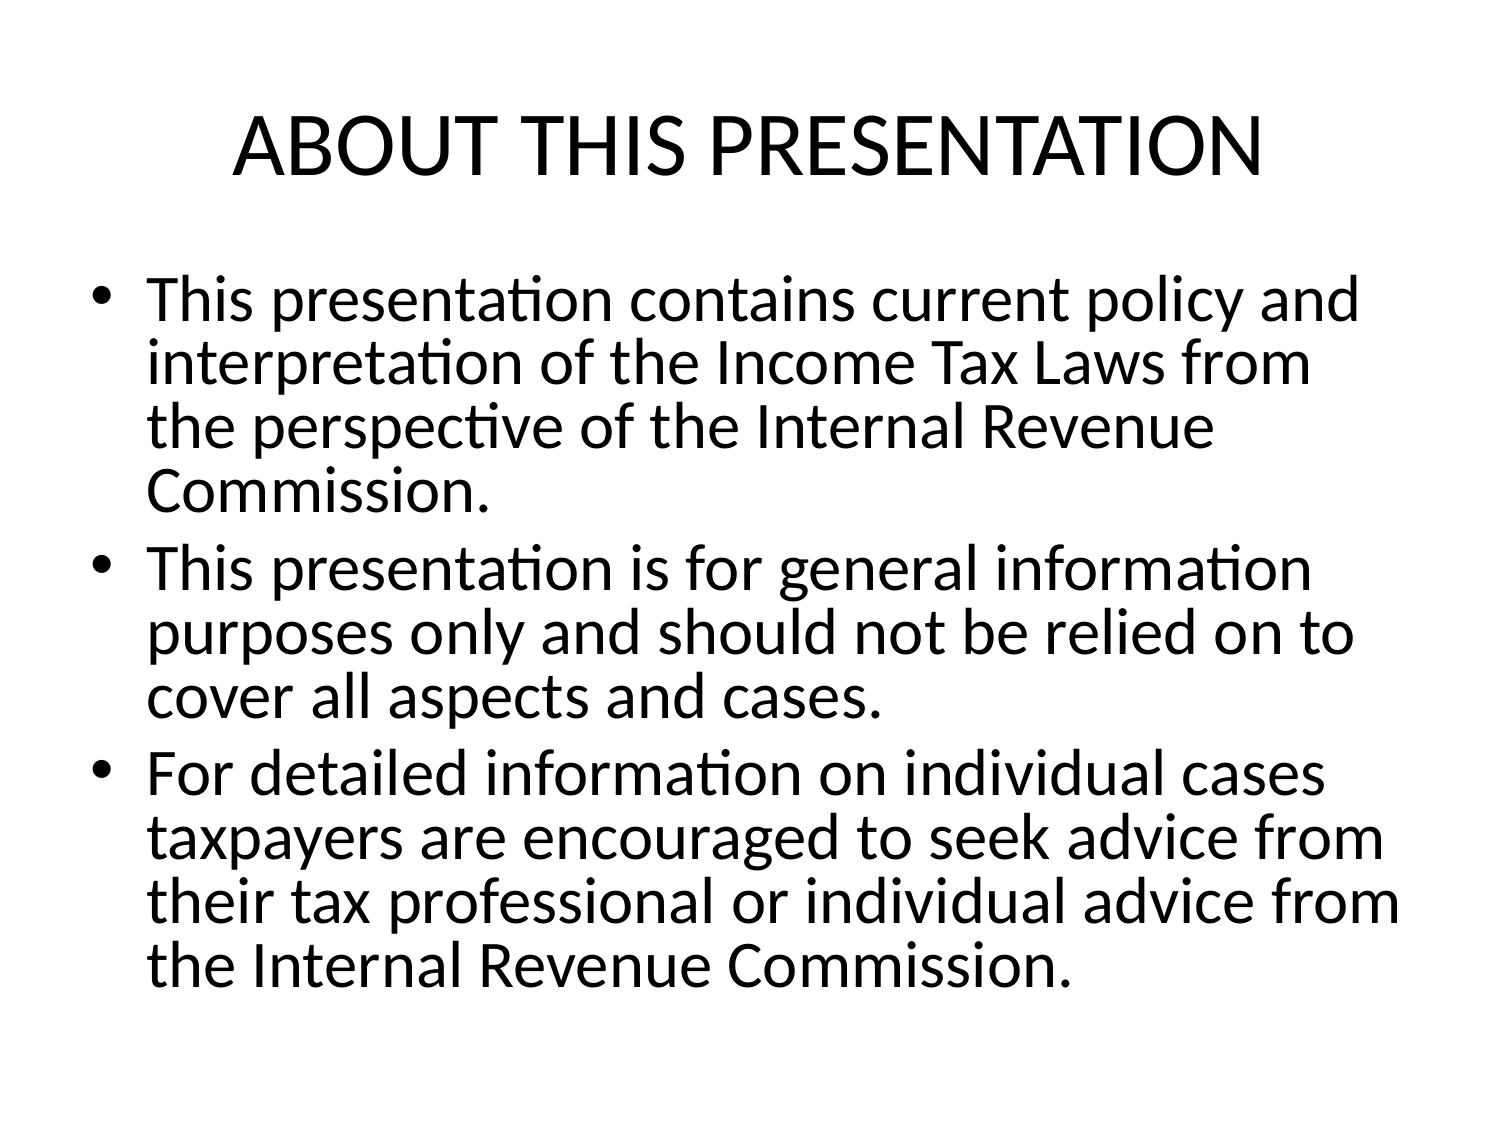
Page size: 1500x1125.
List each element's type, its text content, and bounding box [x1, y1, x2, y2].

list This presentation contains current policy and interpretation of the Income Tax Laws from the perspective of the Internal Revenue Commission. This presentation is for general information purposes only and should not be relied on to cover all aspects and cases. For detailed information on individual cases taxpayers are encouraged to seek advice from their tax professional or individual advice from the Internal Revenue Commission. [75, 262, 1425, 1005]
title ABOUT THIS PRESENTATION [75, 45, 1425, 233]
